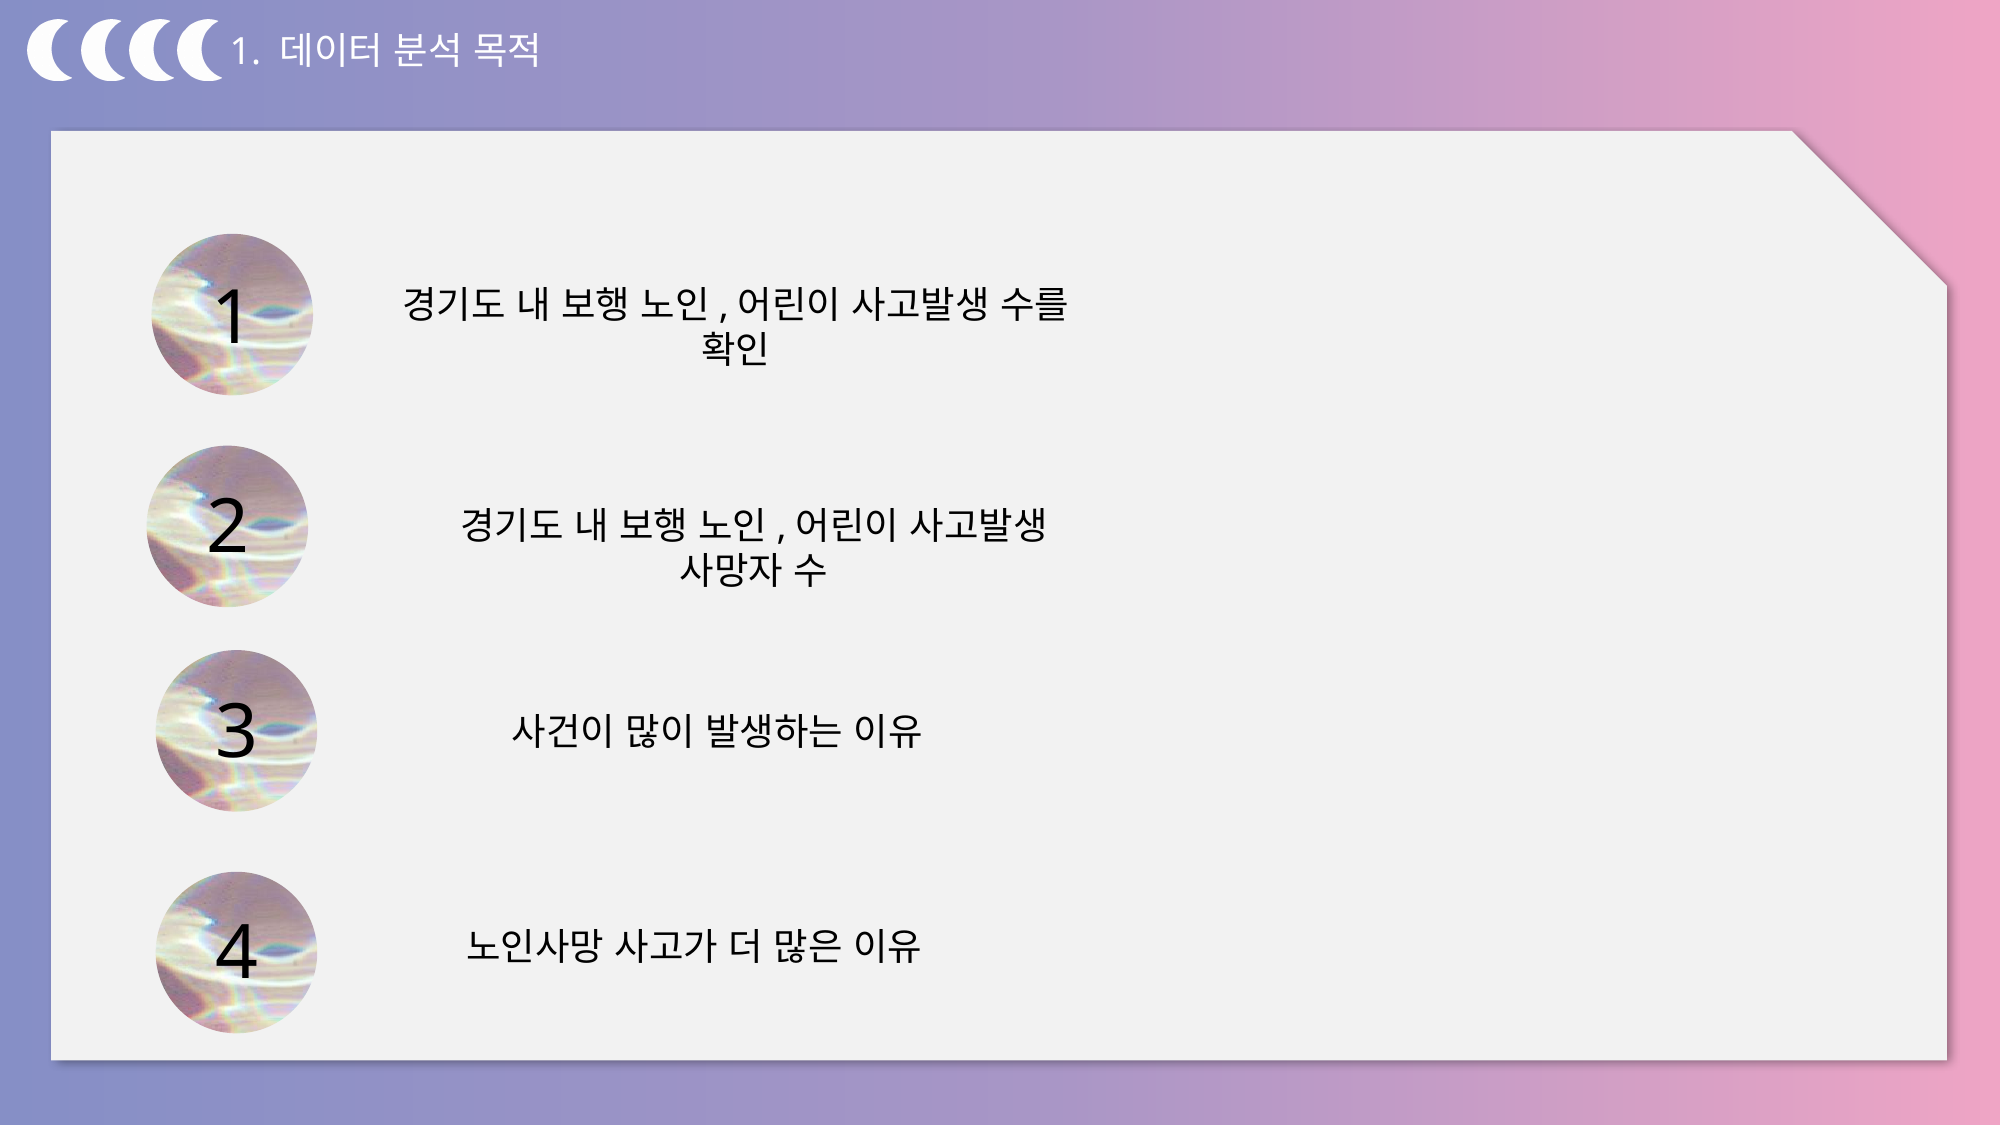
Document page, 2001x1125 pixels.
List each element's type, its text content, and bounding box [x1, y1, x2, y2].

text_box 사건이 많이 발생하는 이유 [358, 700, 1077, 761]
text_box 노인사망 사고가 더 많은 이유 [335, 915, 1054, 976]
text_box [146, 445, 309, 608]
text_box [155, 871, 318, 1034]
text_box 경기도 내 보행 노인,어린이 사고발생 사망자 수 [394, 494, 1114, 600]
text_box 경기도 내 보행 노인,어린이 사고발생 수를 확인 [358, 273, 1114, 379]
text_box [155, 650, 318, 812]
text_box 1. 데이터 분석 목적 [222, 19, 769, 80]
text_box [151, 233, 313, 396]
picture [0, 0, 2000, 1125]
